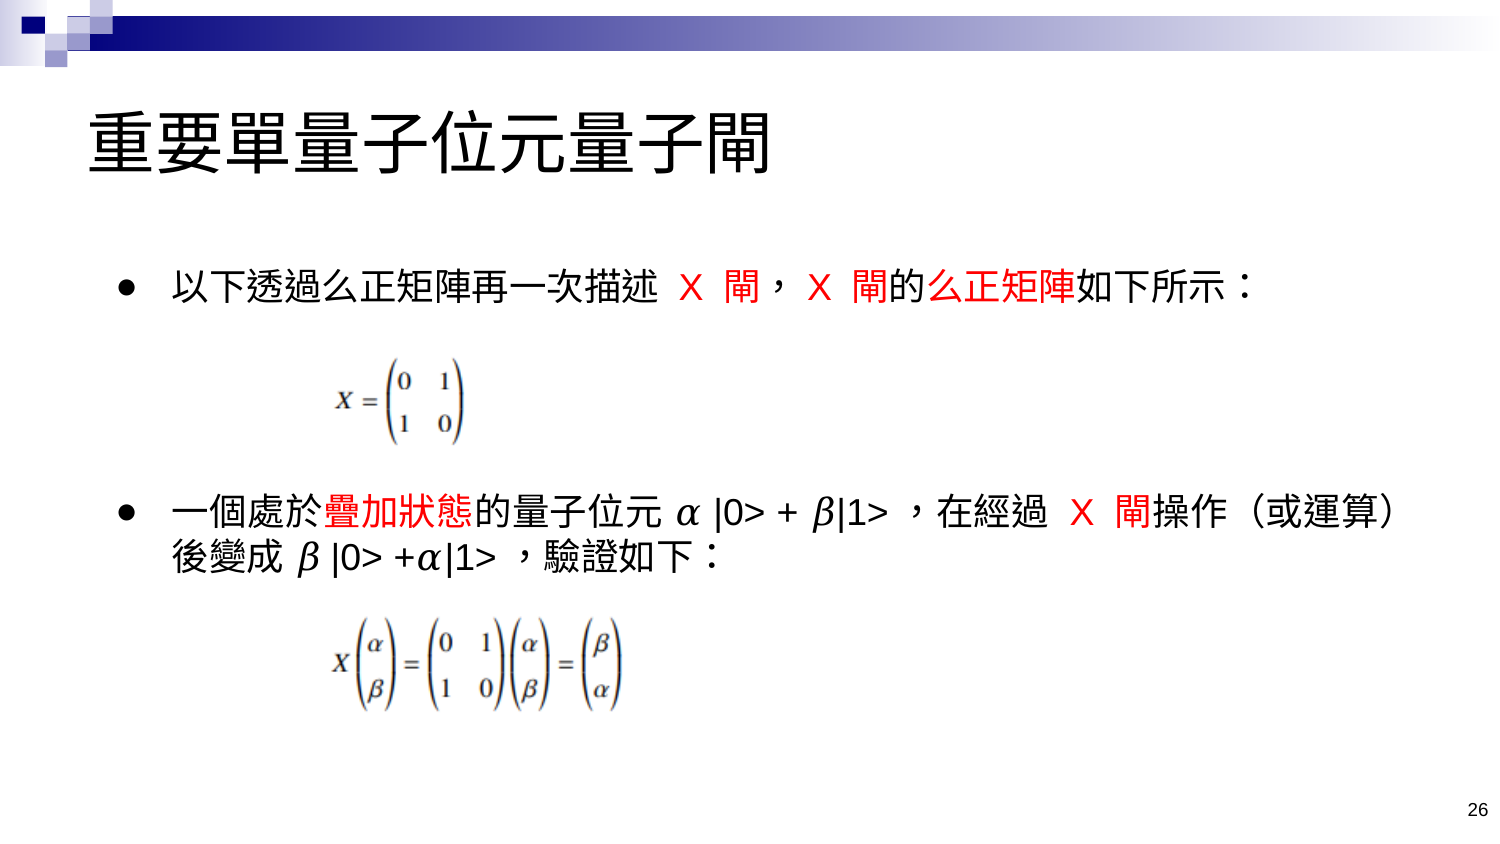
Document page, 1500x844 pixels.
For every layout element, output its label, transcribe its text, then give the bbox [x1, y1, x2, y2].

picture [316, 601, 630, 724]
text_box 以下透過么正矩陣再一次描述 X 閘，X 閘的么正矩陣如下所示： 一個處於疊加狀態的量子位元 𝛼|0> + 𝛽|1>，在經過 X 閘操作（或運算）後變成 𝛽|0> +𝛼|1>，驗證如下： [81, 248, 1432, 729]
picture [316, 331, 472, 454]
slide_number 26 [1149, 796, 1500, 827]
title 重要單量子位元量子閘 [75, 56, 1425, 226]
